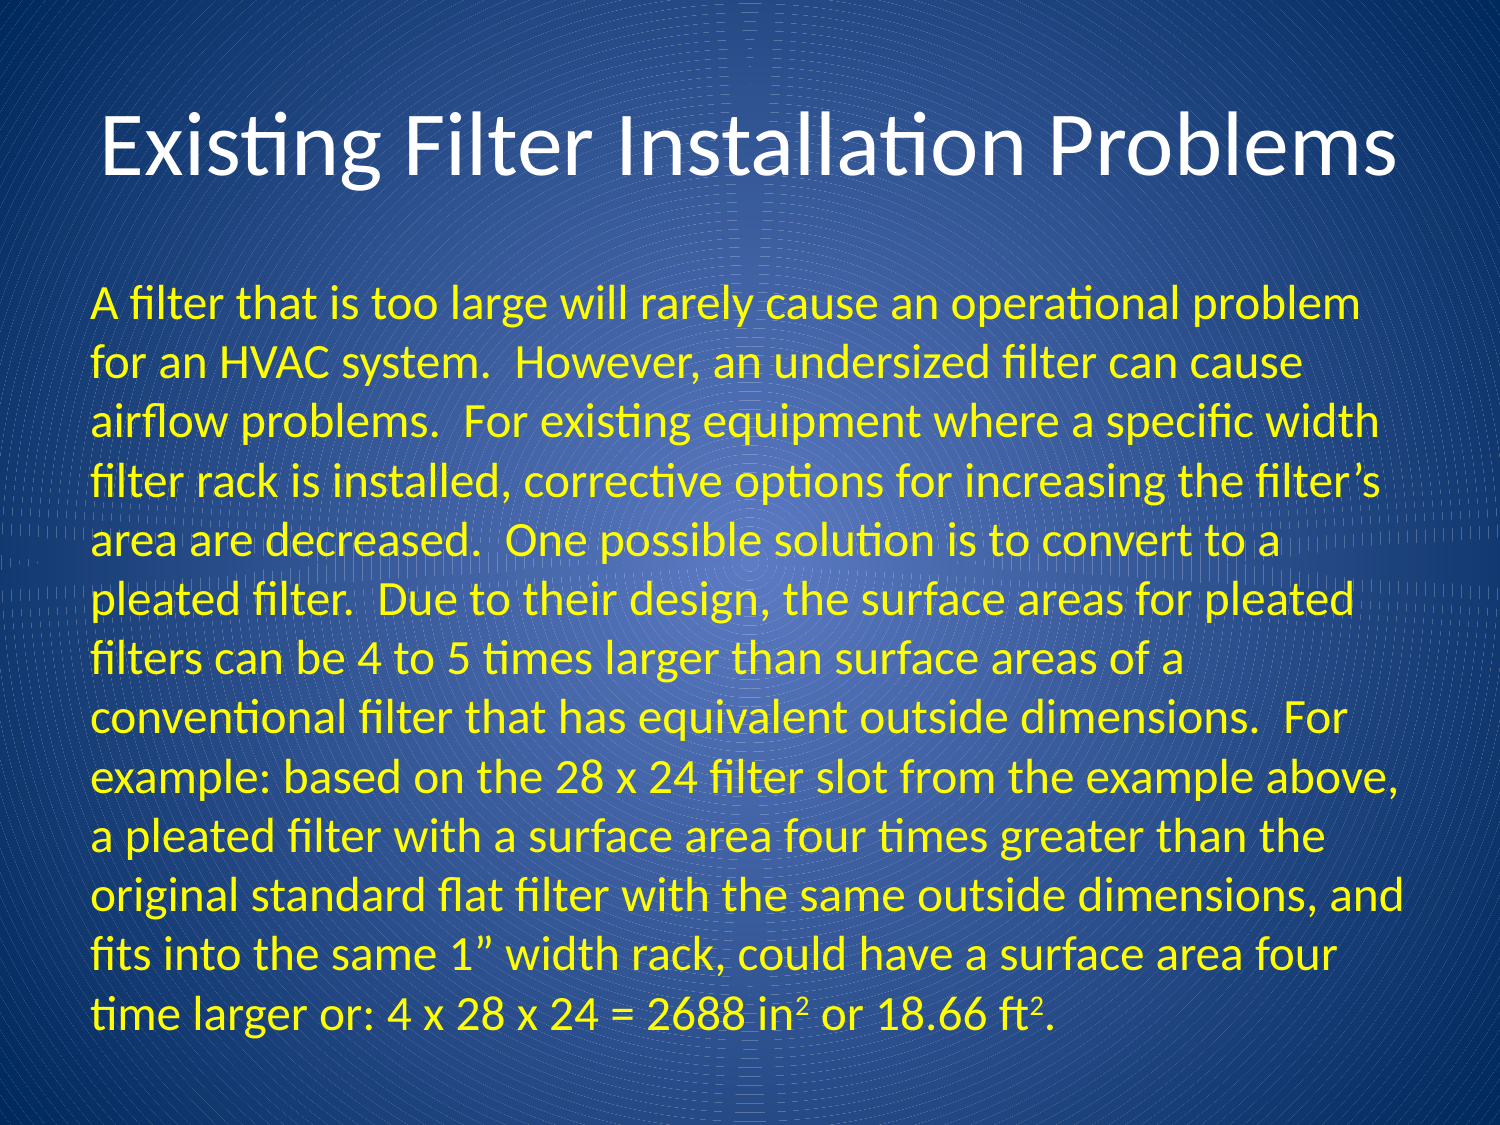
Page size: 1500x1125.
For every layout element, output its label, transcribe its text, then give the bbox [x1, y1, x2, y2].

title Existing Filter Installation Problems [75, 45, 1425, 233]
list A filter that is too large will rarely cause an operational problem for an HVAC system. However, an undersized filter can cause airflow problems. For existing equipment where a specific width filter rack is installed, corrective options for increasing the filter’s area are decreased. One possible solution is to convert to a pleated filter. Due to their design, the surface areas for pleated filters can be 4 to 5 times larger than surface areas of a conventional filter that has equivalent outside dimensions. For example: based on the 28 x 24 filter slot from the example above, a pleated filter with a surface area four times greater than the original standard flat filter with the same outside dimensions, and fits into the same 1” width rack, could have a surface area four time larger or: 4 x 28 x 24 = 2688 in2 or 18.66 ft2. [75, 262, 1425, 1080]
